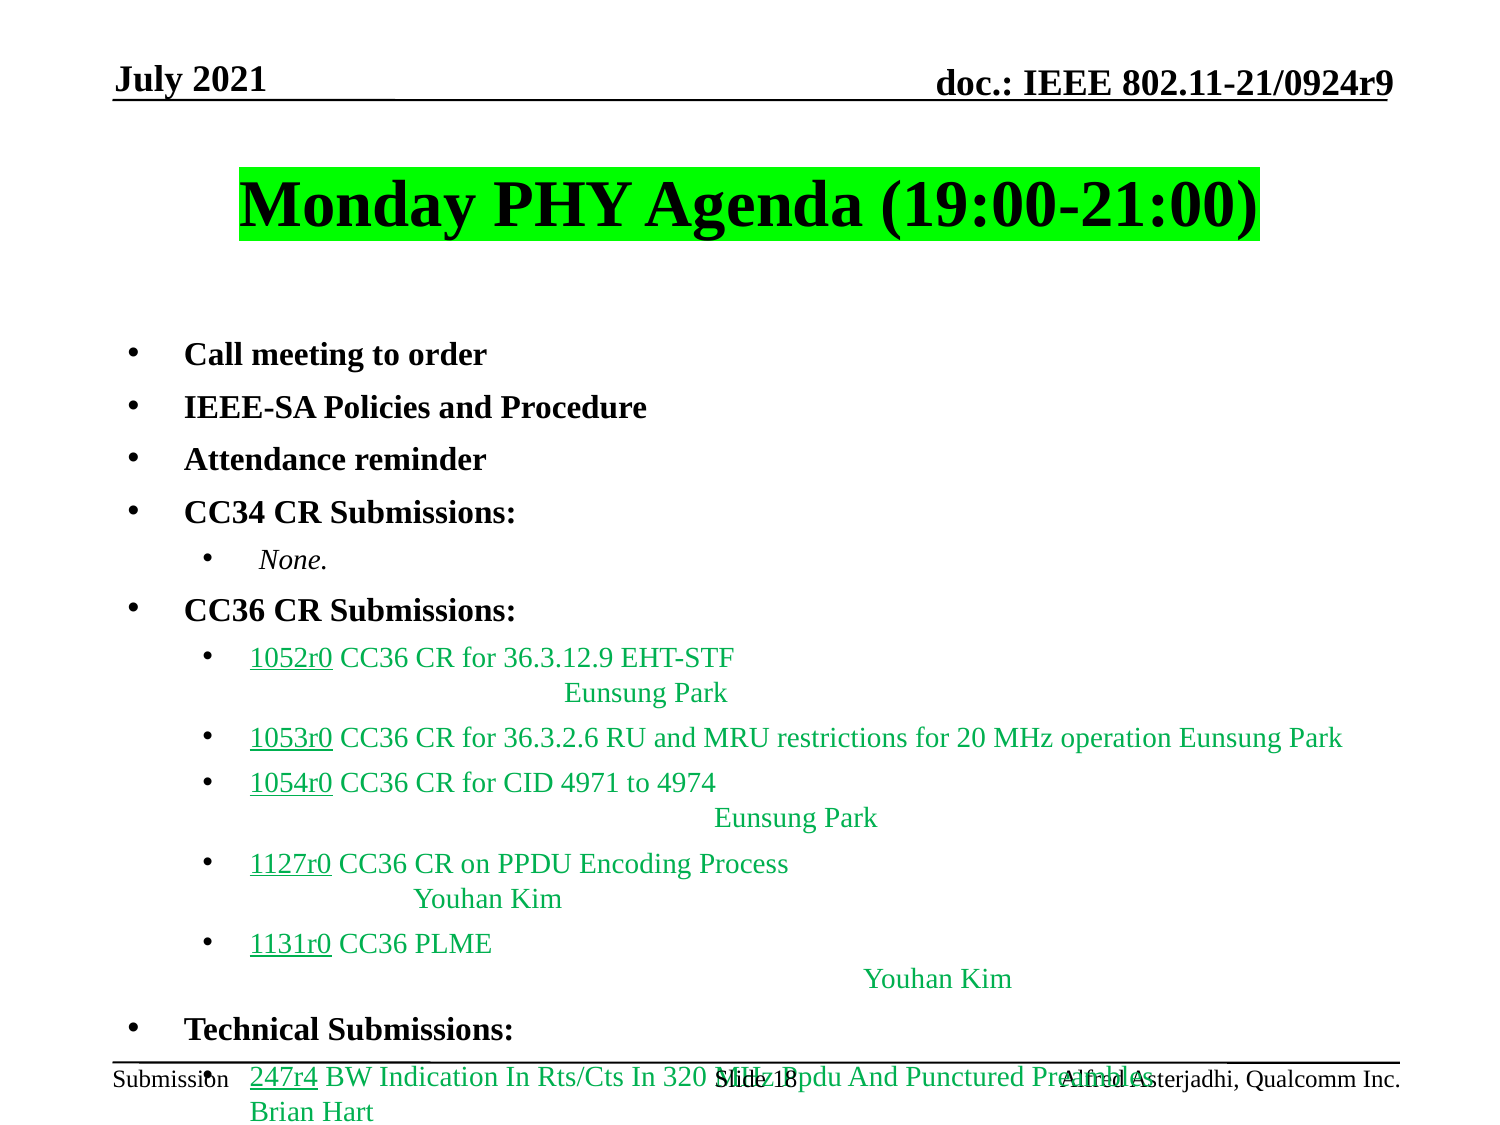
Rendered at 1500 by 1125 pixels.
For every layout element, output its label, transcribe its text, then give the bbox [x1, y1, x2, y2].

title Monday PHY Agenda (19:00-21:00) [112, 112, 1388, 288]
list Call meeting to order IEEE-SA Policies and Procedure Attendance reminder CC34 CR Submissions: None. CC36 CR Submissions: 1052r0 CC36 CR for 36.3.12.9 EHT-STF Eunsung Park 1053r0 CC36 CR for 36.3.2.6 RU and MRU restrictions for 20 MHz operation Eunsung Park 1054r0 CC36 CR for CID 4971 to 4974 Eunsung Park 1127r0 CC36 CR on PPDU Encoding Process Youhan Kim 1131r0 CC36 PLME Youhan Kim Technical Submissions: 247r4 BW Indication In Rts/Cts In 320 MHz Ppdu And Punctured Preambles Brian Hart AoB: Recess [112, 324, 1388, 1063]
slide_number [114, 54, 423, 100]
slide_number Slide 18 [712, 1061, 800, 1123]
footer Alfred Asterjadhi, Qualcomm Inc. [878, 1061, 1402, 1093]
